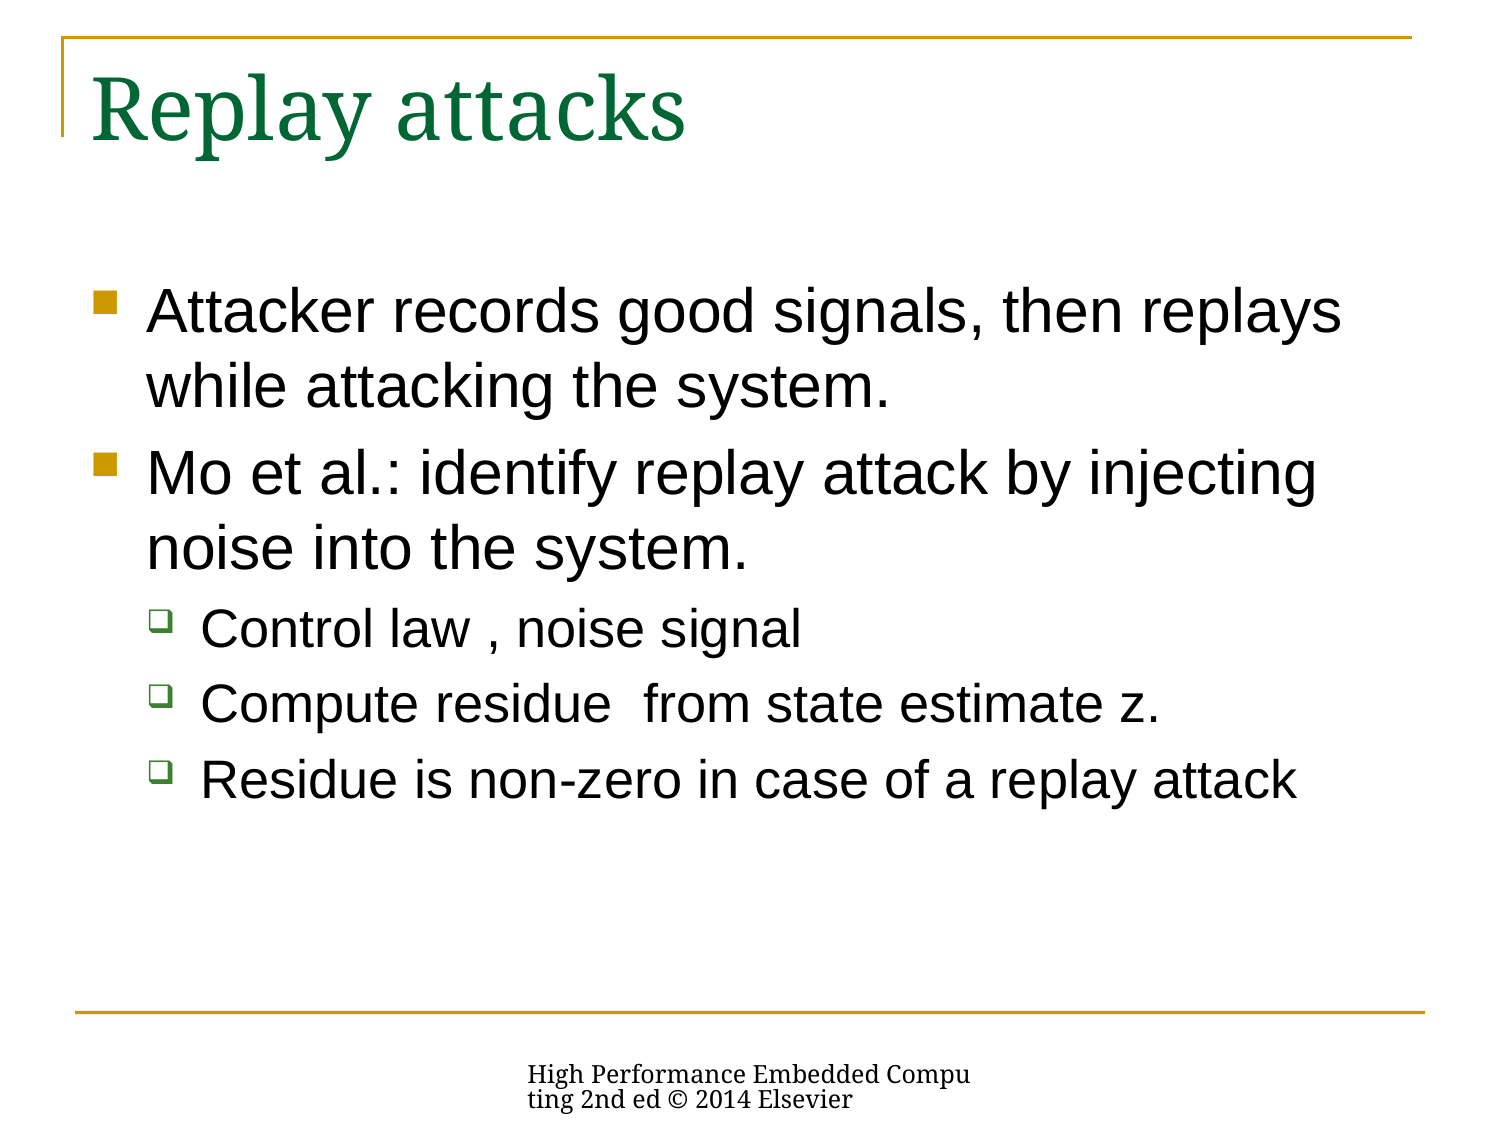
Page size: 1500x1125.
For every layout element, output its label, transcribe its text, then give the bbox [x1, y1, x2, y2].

title Replay attacks [75, 45, 1425, 233]
footer High Performance Embedded Computing 2nd ed © 2014 Elsevier [512, 1025, 988, 1100]
